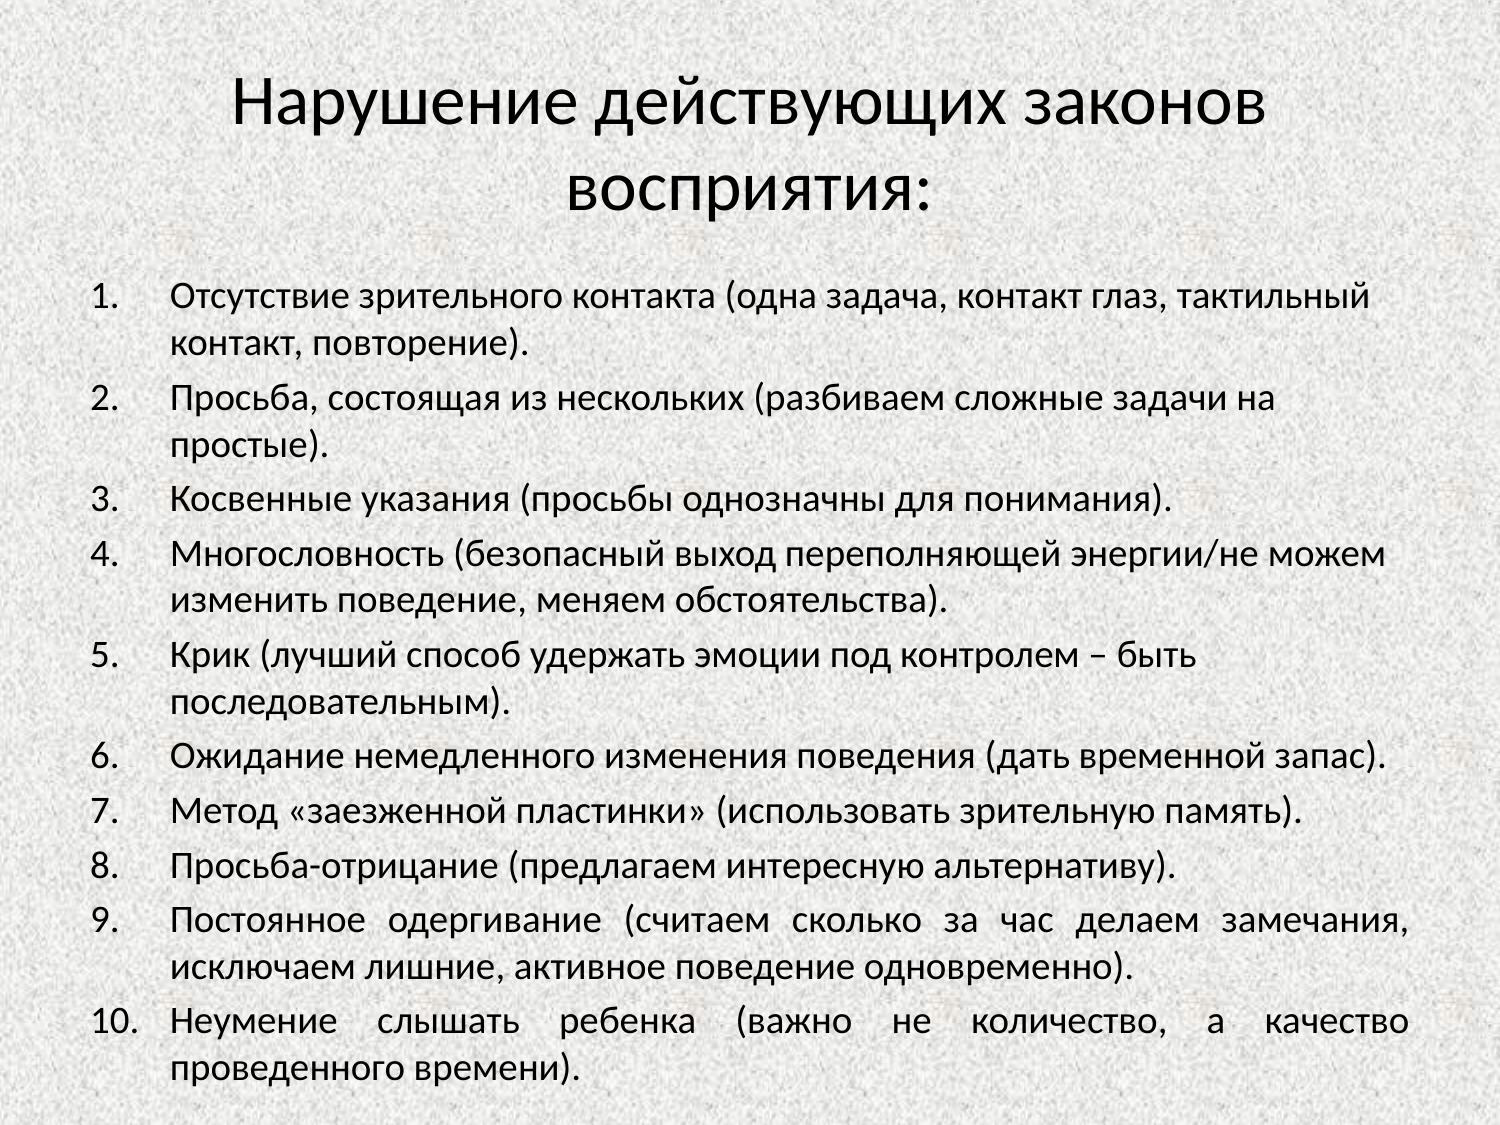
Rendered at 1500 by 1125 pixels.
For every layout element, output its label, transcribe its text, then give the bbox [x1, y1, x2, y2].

title Нарушение действующих законов восприятия: [75, 45, 1425, 233]
list Отсутствие зрительного контакта (одна задача, контакт глаз, тактильный контакт, повторение). Просьба, состоящая из нескольких (разбиваем сложные задачи на простые). Косвенные указания (просьбы однозначны для понимания). Многословность (безопасный выход переполняющей энергии/не можем изменить поведение, меняем обстоятельства). Крик (лучший способ удержать эмоции под контролем – быть последовательным). Ожидание немедленного изменения поведения (дать временной запас). Метод «заезженной пластинки» (использовать зрительную память). Просьба-отрицание (предлагаем интересную альтернативу). Постоянное одергивание (считаем сколько за час делаем замечания, исключаем лишние, активное поведение одновременно). Неумение слышать ребенка (важно не количество, а качество проведенного времени). [75, 262, 1425, 1125]
picture [0, 0, 1500, 1125]
